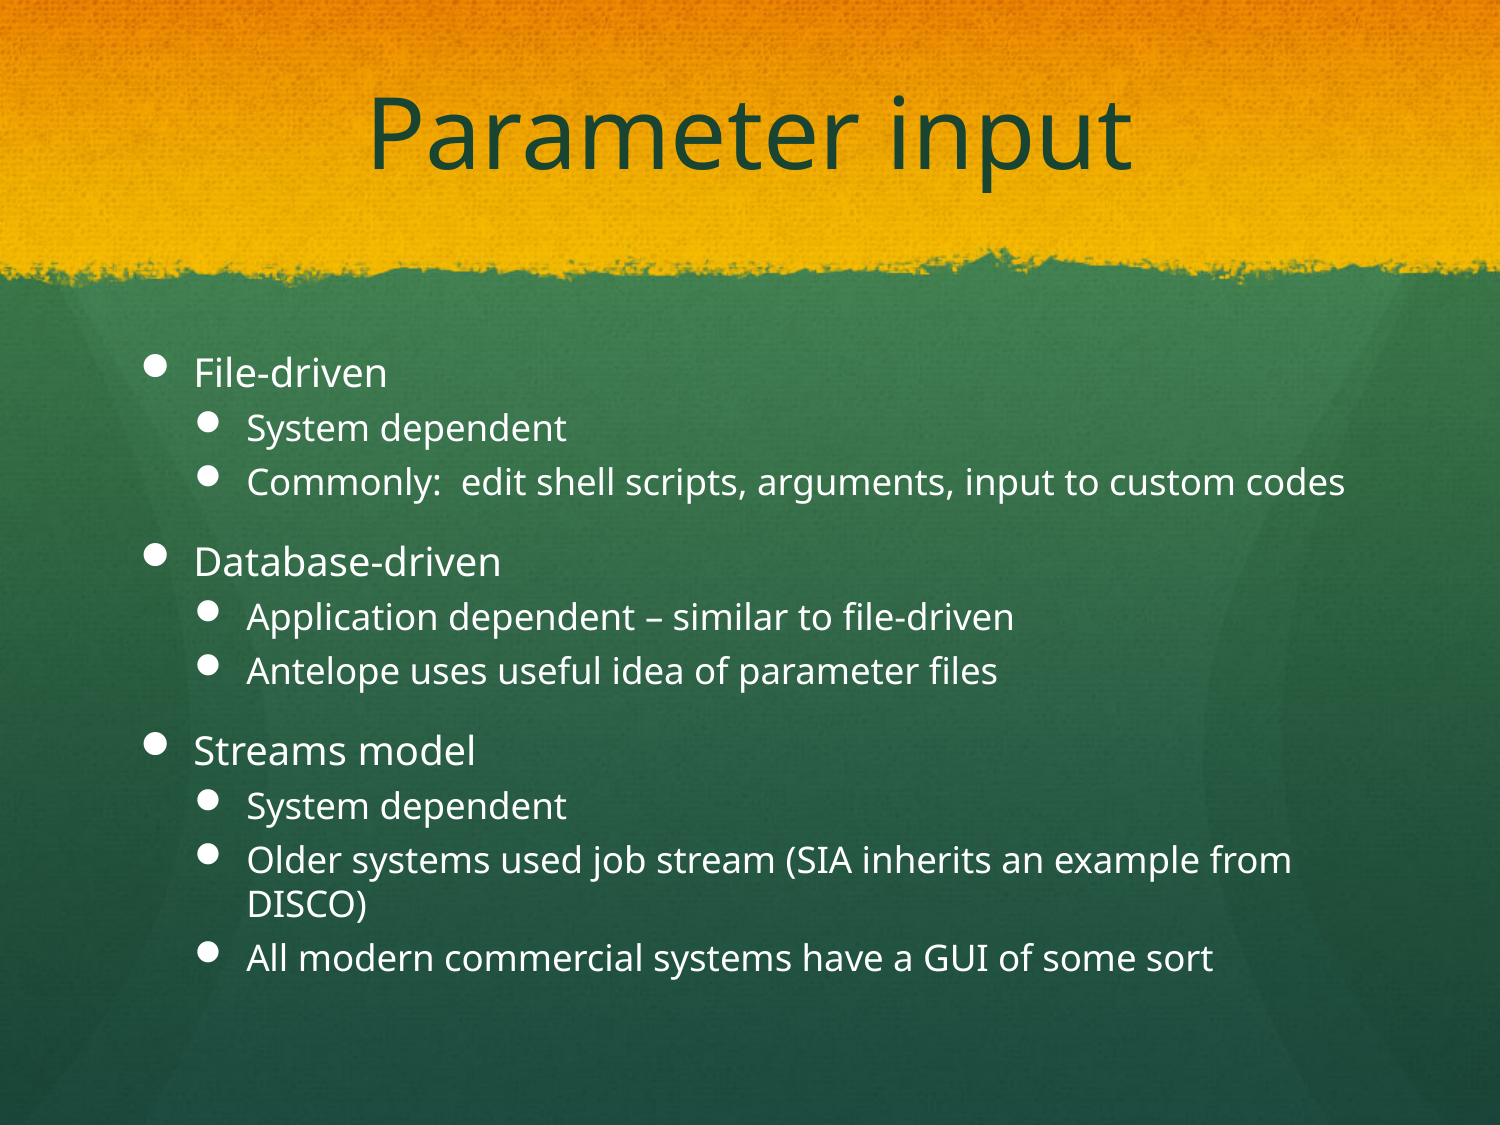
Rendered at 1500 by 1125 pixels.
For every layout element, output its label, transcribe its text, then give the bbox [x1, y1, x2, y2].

picture [0, 0, 1500, 1125]
list File-driven System dependent Commonly: edit shell scripts, arguments, input to custom codes Database-driven Application dependent – similar to file-driven Antelope uses useful idea of parameter files Streams model System dependent Older systems used job stream (SIA inherits an example from DISCO) All modern commercial systems have a GUI of some sort [125, 339, 1375, 1026]
title Parameter input [125, 13, 1375, 246]
